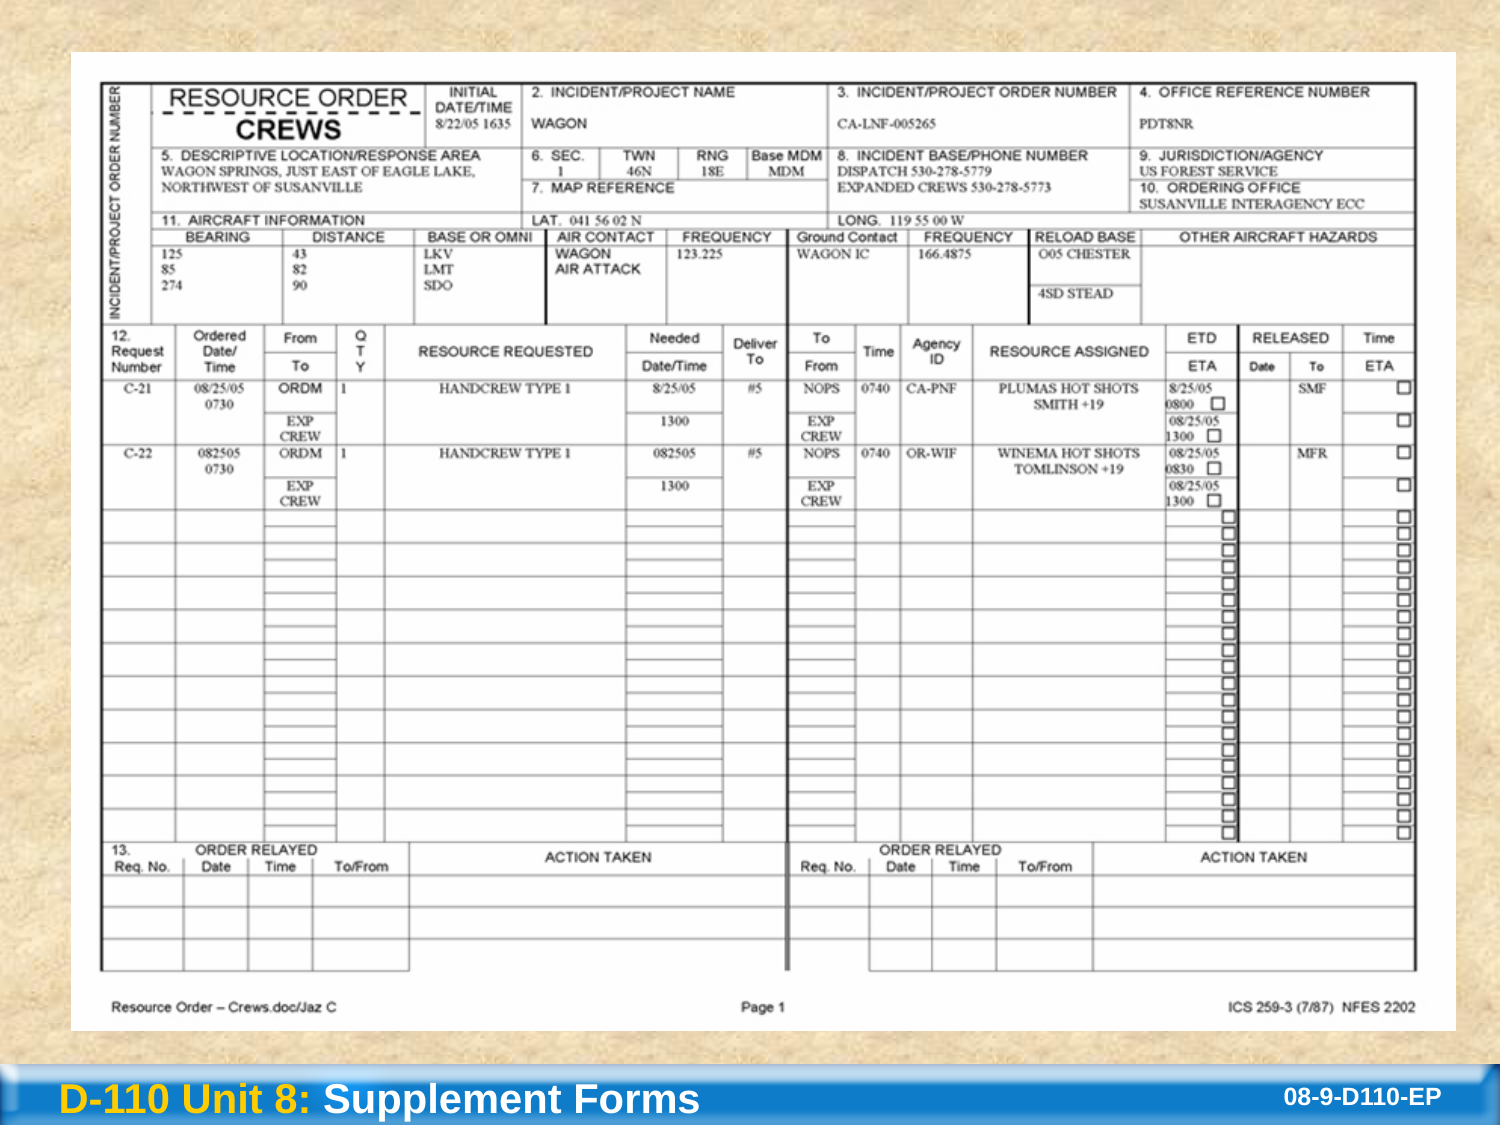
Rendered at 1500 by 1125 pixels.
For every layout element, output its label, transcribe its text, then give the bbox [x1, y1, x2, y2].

text_box 08-9-D110-EP [1268, 1073, 1479, 1119]
text_box D-110 Unit 8: Supplement Forms [43, 1064, 1235, 1125]
picture [0, 0, 1500, 1125]
